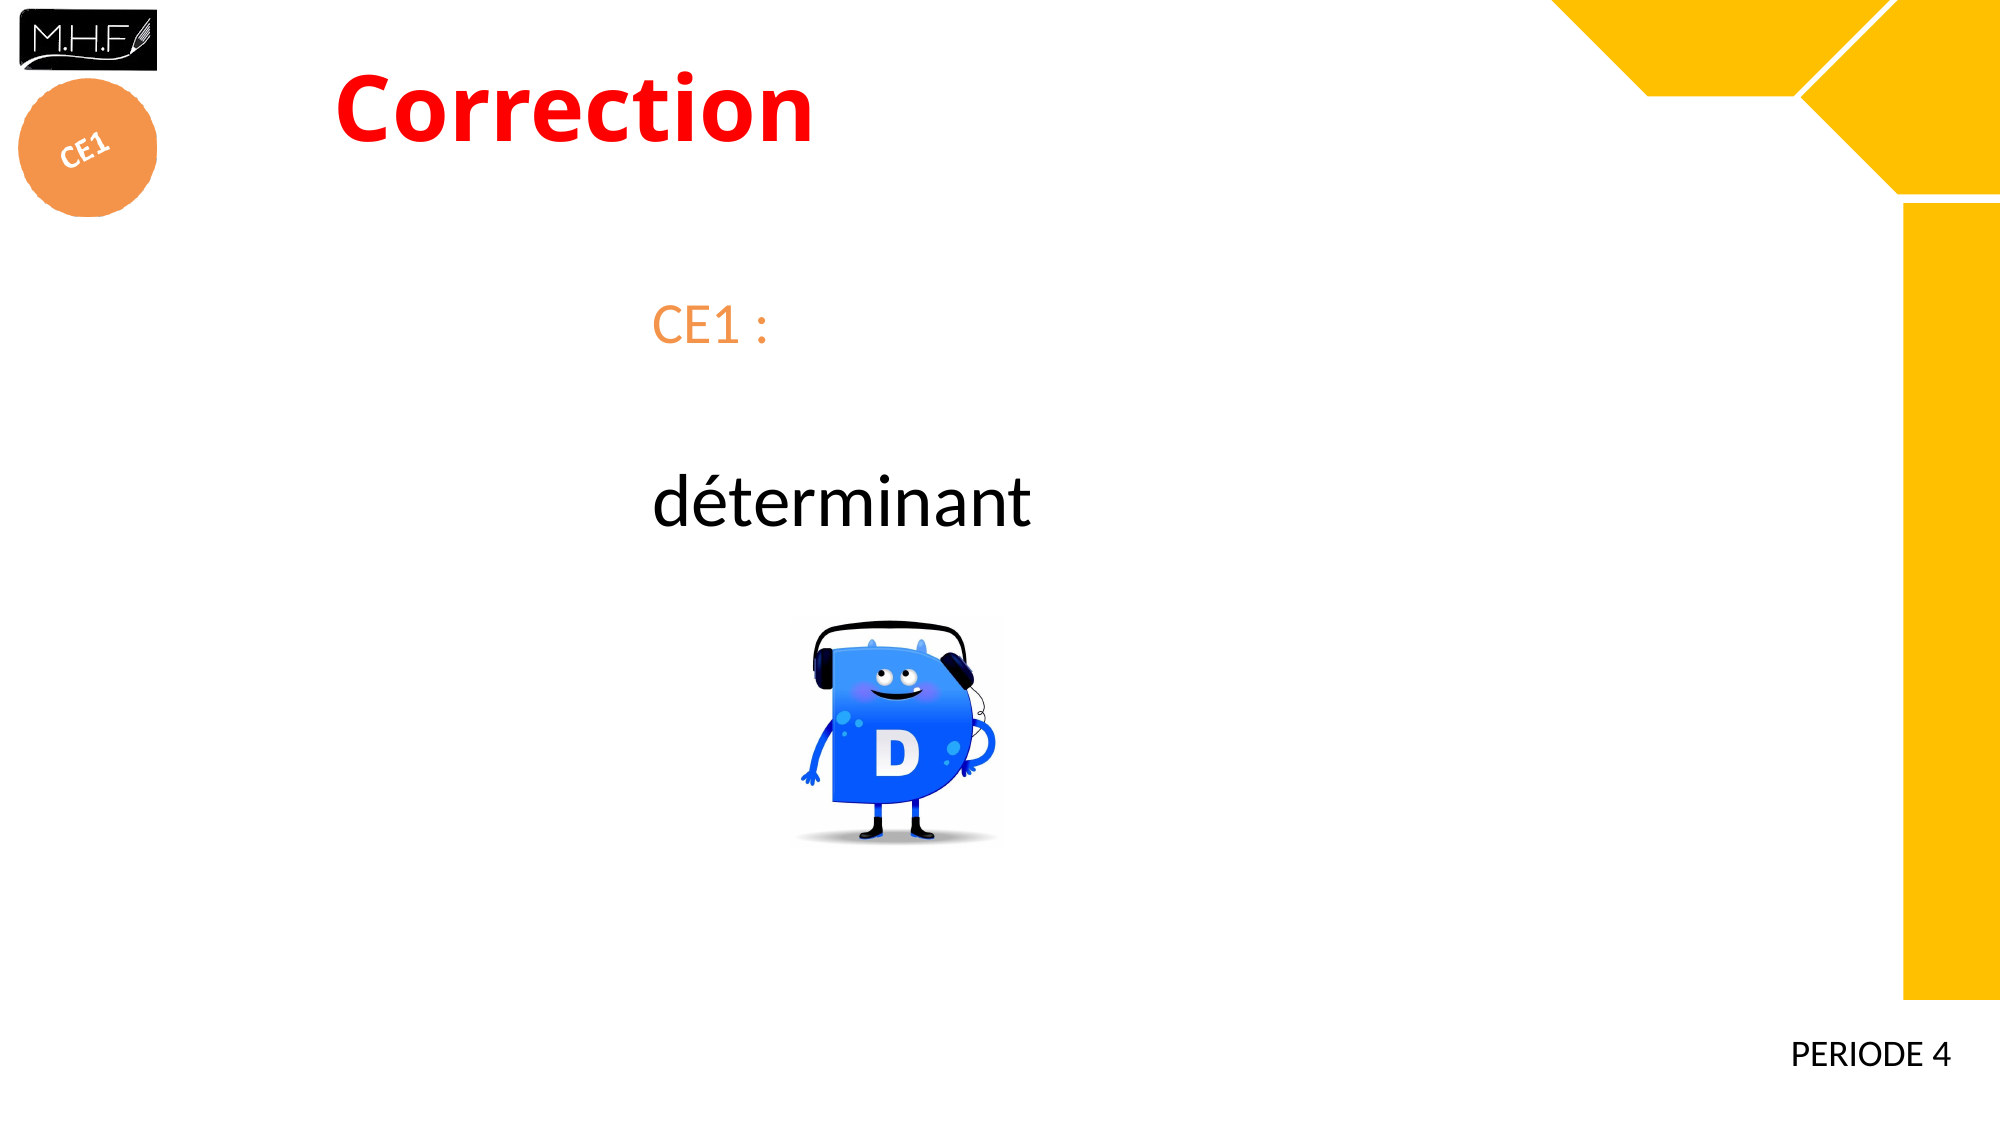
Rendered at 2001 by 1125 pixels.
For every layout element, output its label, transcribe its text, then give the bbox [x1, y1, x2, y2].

text_box [1799, 0, 2000, 196]
text_box [1902, 202, 2000, 1001]
list CE1 : déterminant [637, 286, 1448, 1000]
text_box [1549, 0, 1892, 98]
title Correction [318, 3, 1865, 221]
picture [18, 78, 157, 218]
picture [791, 617, 1004, 848]
text_box PERIODE 4 [1362, 1021, 1967, 1125]
picture [16, 7, 157, 74]
